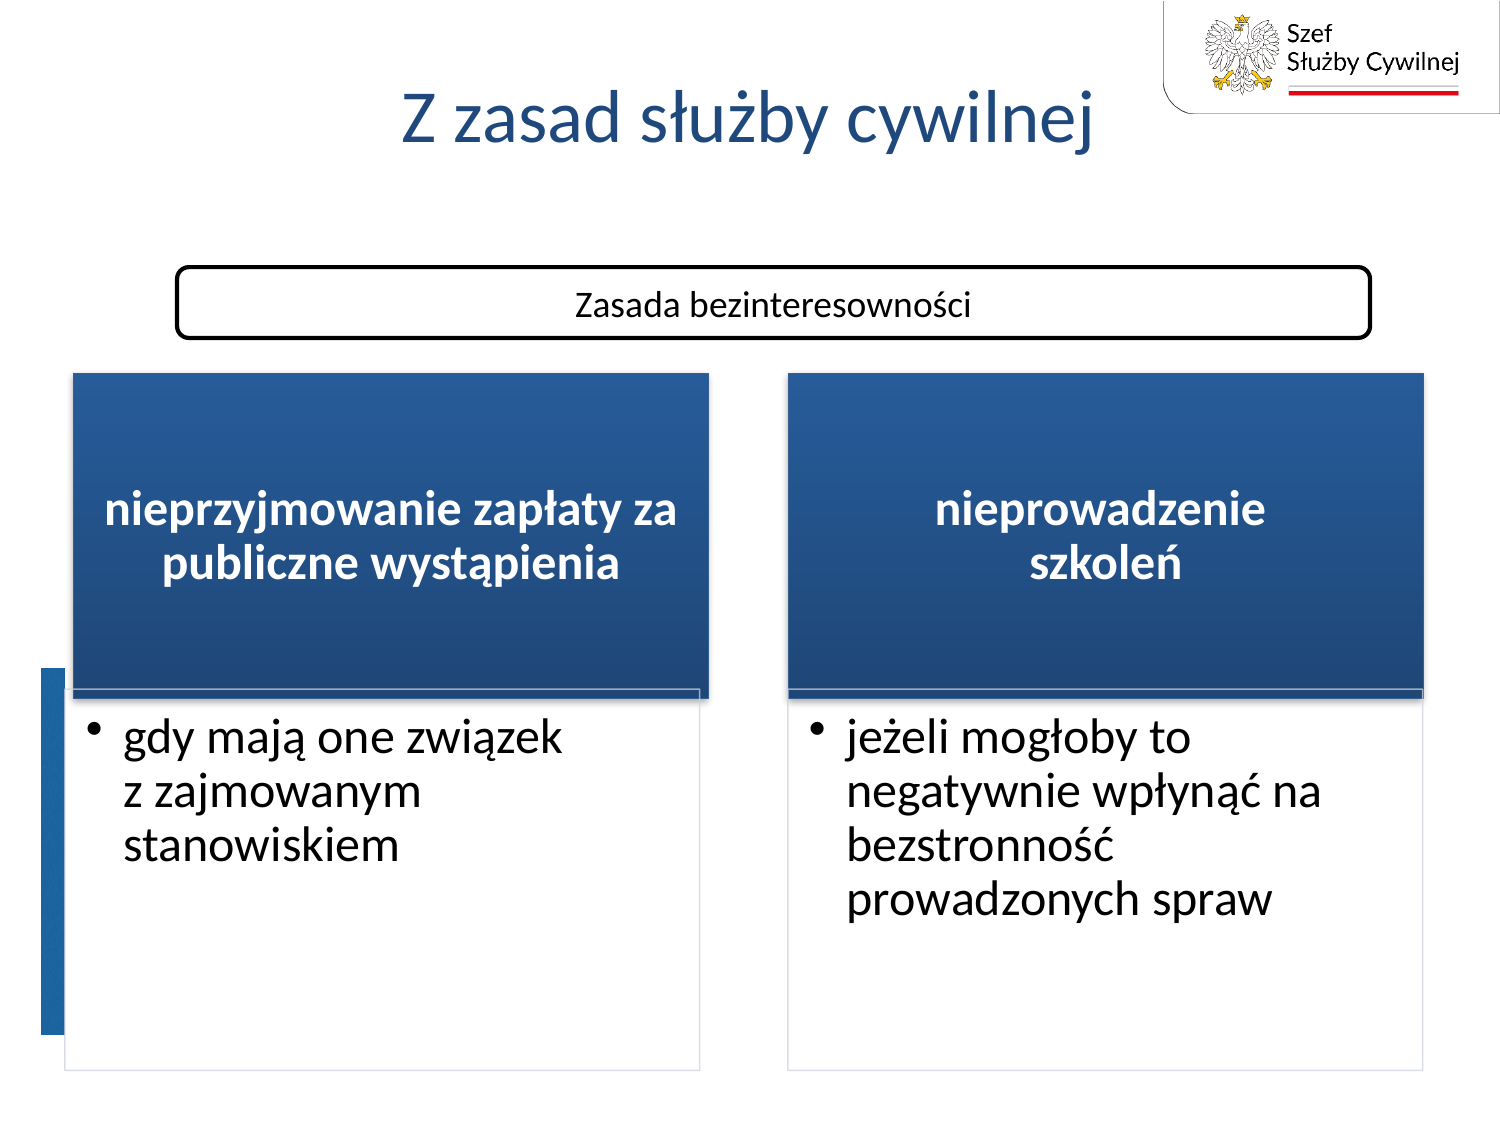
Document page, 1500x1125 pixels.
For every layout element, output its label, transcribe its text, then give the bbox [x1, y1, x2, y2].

picture [41, 668, 64, 1035]
text_box Zasada bezinteresowności [174, 265, 1373, 341]
title Z zasad służby cywilnej [98, 60, 1400, 185]
picture [1163, 0, 1500, 114]
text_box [64, 373, 1424, 1071]
